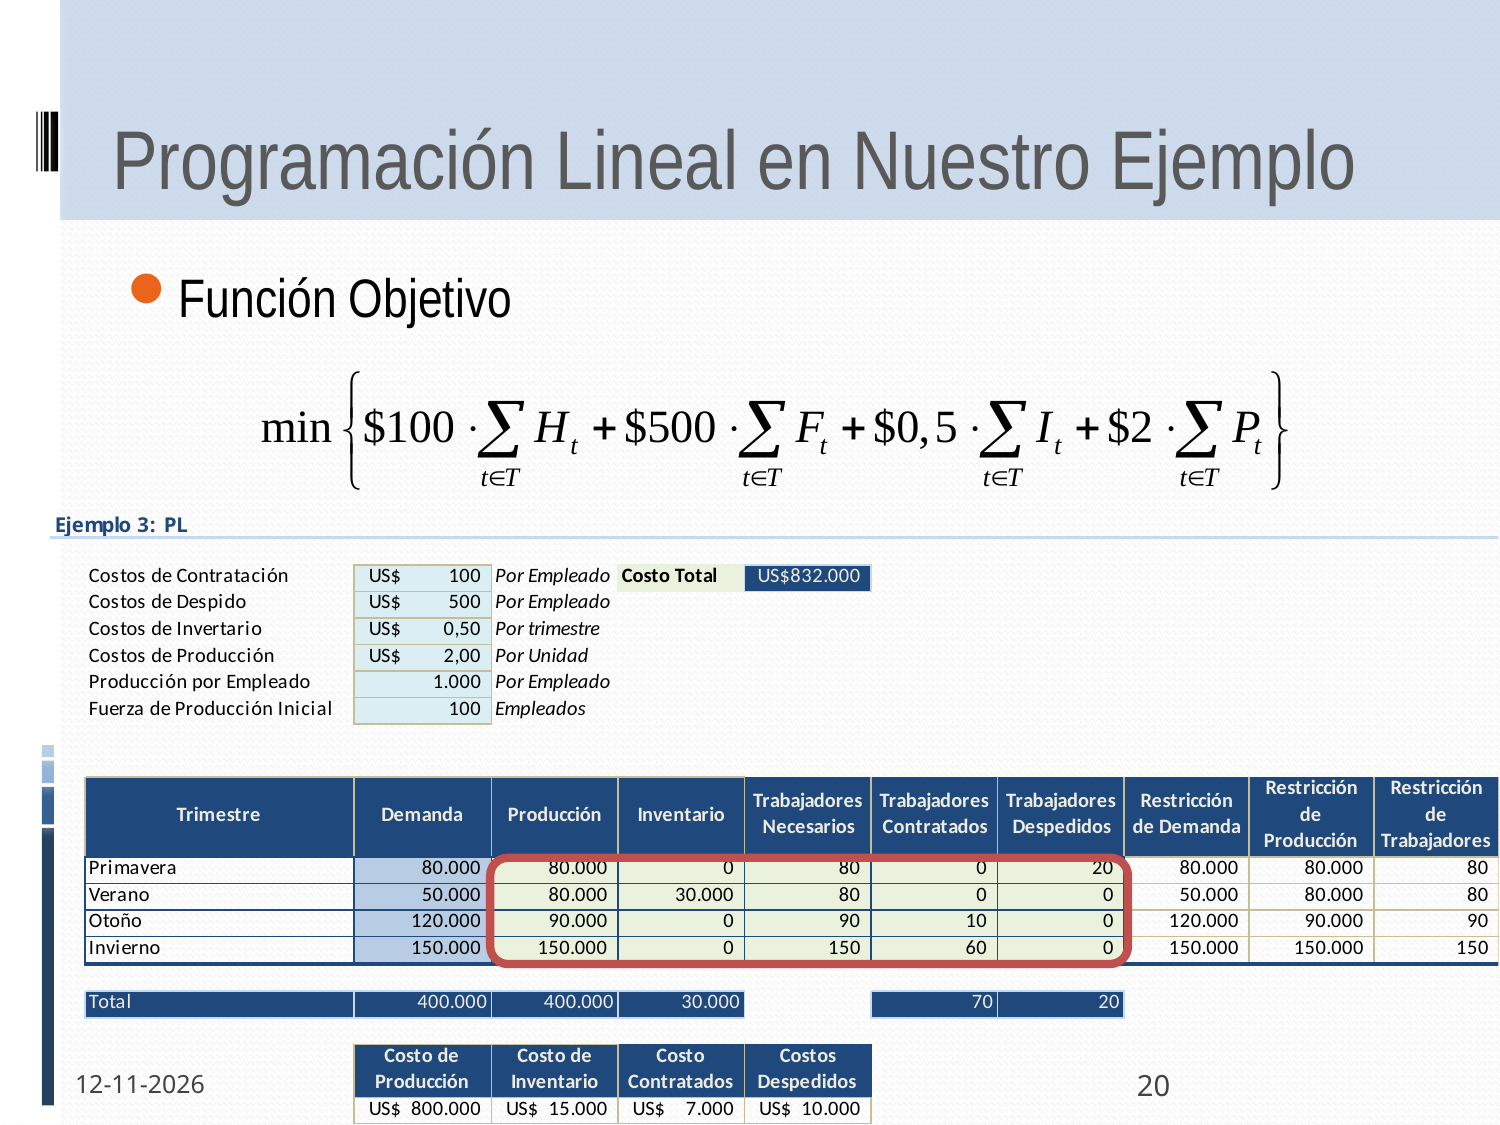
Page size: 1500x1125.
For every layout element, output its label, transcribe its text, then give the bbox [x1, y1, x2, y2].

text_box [253, 361, 1298, 501]
table_header Tipo de Negocio [1296, 364, 1304, 509]
title Programación Lineal en Nuestro Ejemplo [111, 18, 1436, 207]
picture [49, 509, 1500, 1125]
table_header Tipo de Negocio [246, 363, 254, 509]
list Función Objetivo [111, 255, 1436, 508]
